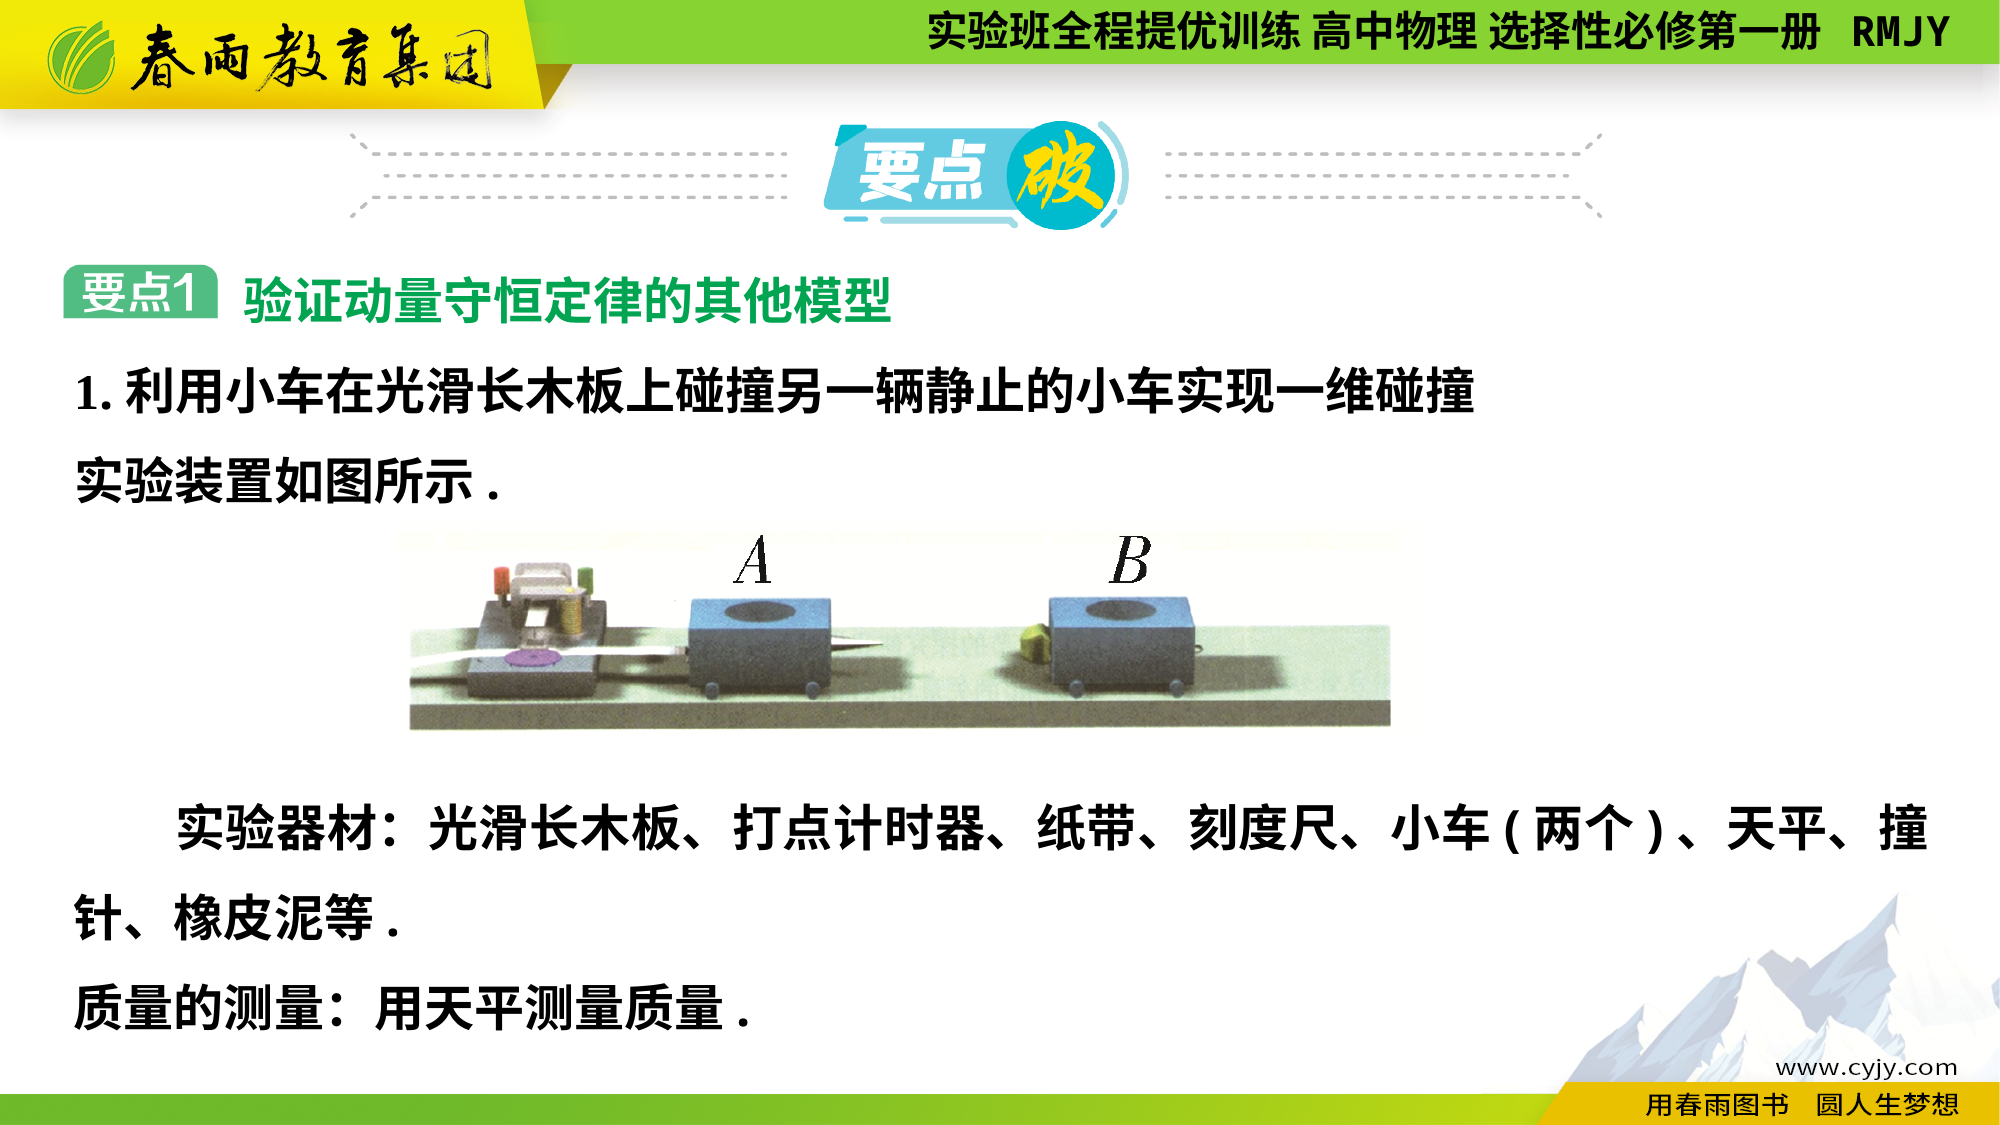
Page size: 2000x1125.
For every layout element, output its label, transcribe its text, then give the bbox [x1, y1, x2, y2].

text_box 实验器材：光滑长木板、打点计时器、纸带、刻度尺、小车(两个)、天平、撞针、橡皮泥等. 质量的测量：用天平测量质量. [59, 758, 1944, 1044]
picture [0, 0, 2000, 1125]
list 验证动量守恒定律的其他模型 1.利用小车在光滑长木板上碰撞另一辆静止的小车实现一维碰撞 实验装置如图所示. [59, 231, 1944, 508]
